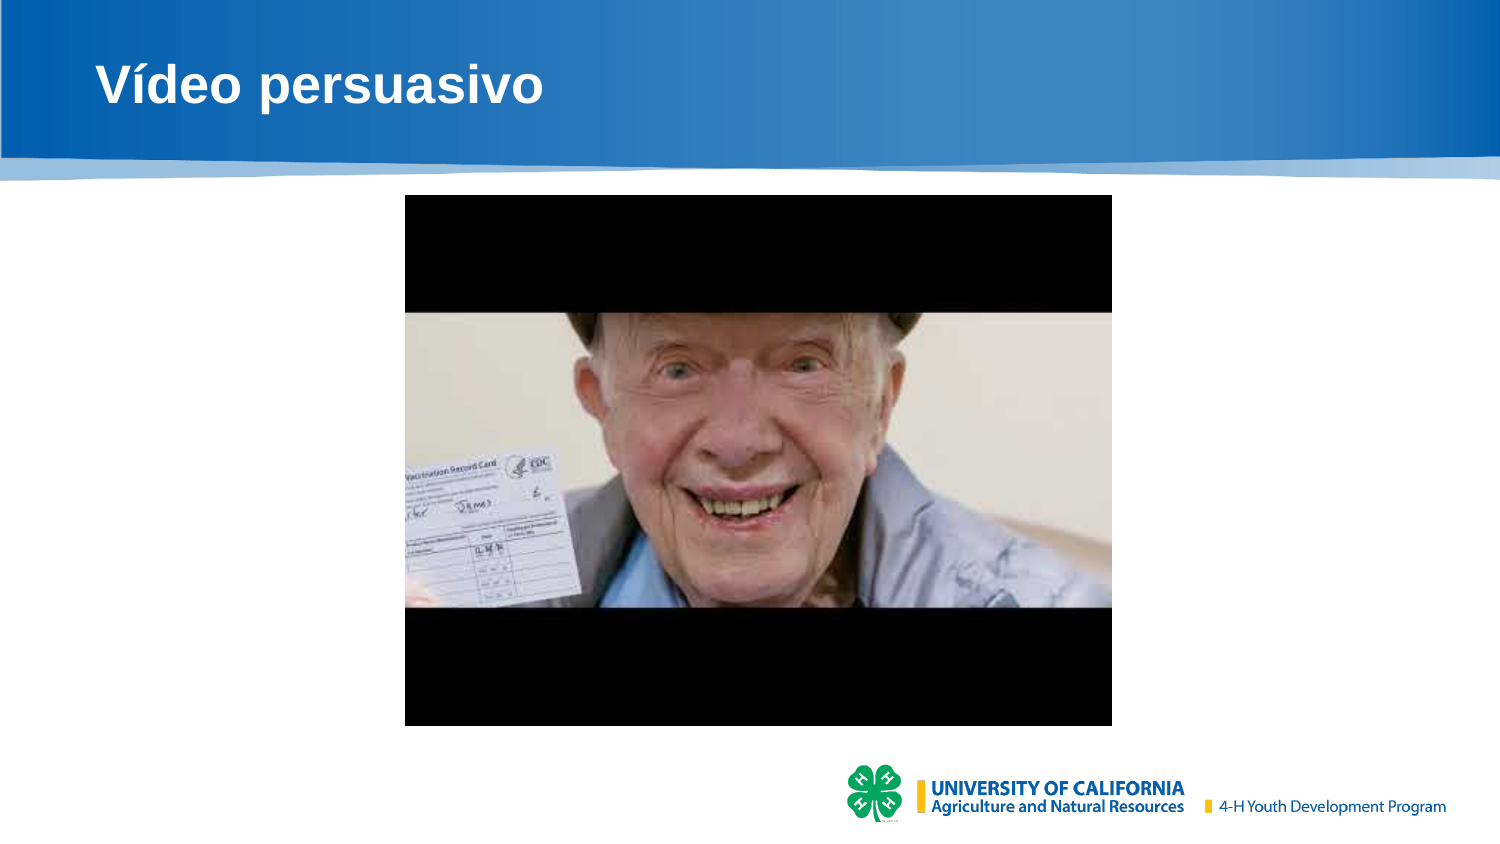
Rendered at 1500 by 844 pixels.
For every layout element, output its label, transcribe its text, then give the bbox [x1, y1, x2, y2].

title Vídeo persuasivo [84, 38, 1416, 133]
picture [844, 760, 1451, 825]
picture [0, 0, 1500, 726]
